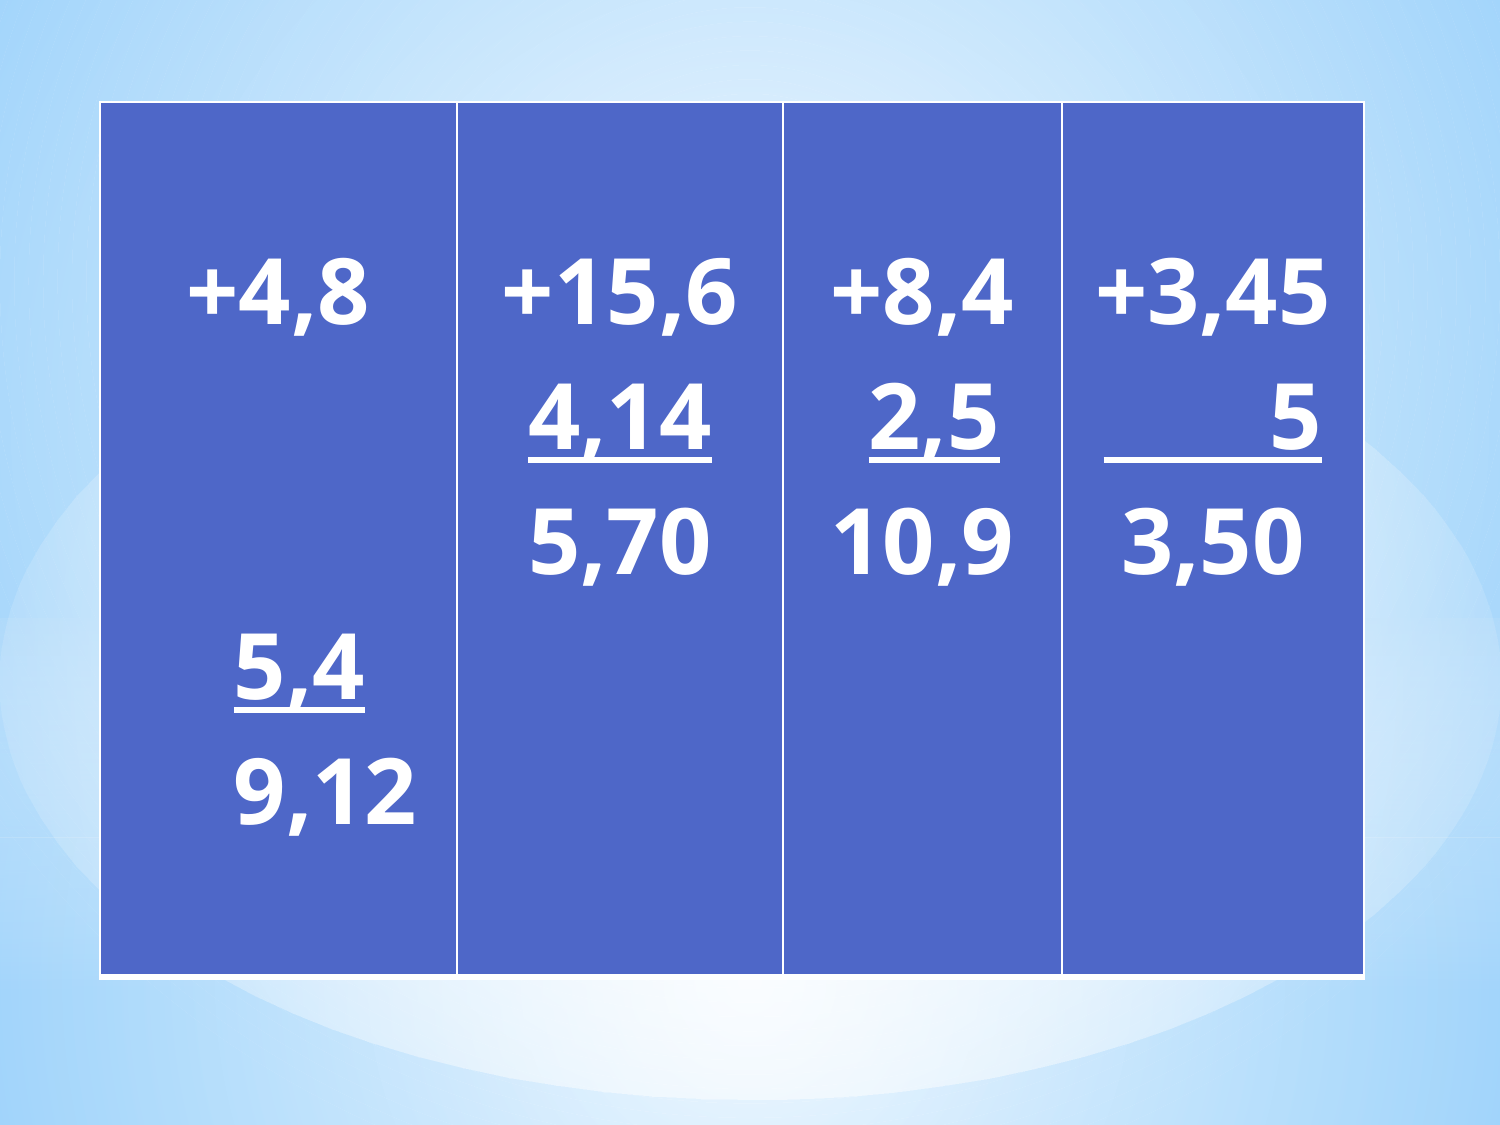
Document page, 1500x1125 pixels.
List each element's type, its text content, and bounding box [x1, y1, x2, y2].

table_header +15,6 4,14 5,70 [458, 103, 782, 974]
table_header +4,8 5,4 9,12 [101, 103, 456, 974]
table_header +3,45 5 3,50 [1063, 103, 1363, 974]
table_header +8,4 2,5 10,9 [784, 103, 1061, 974]
